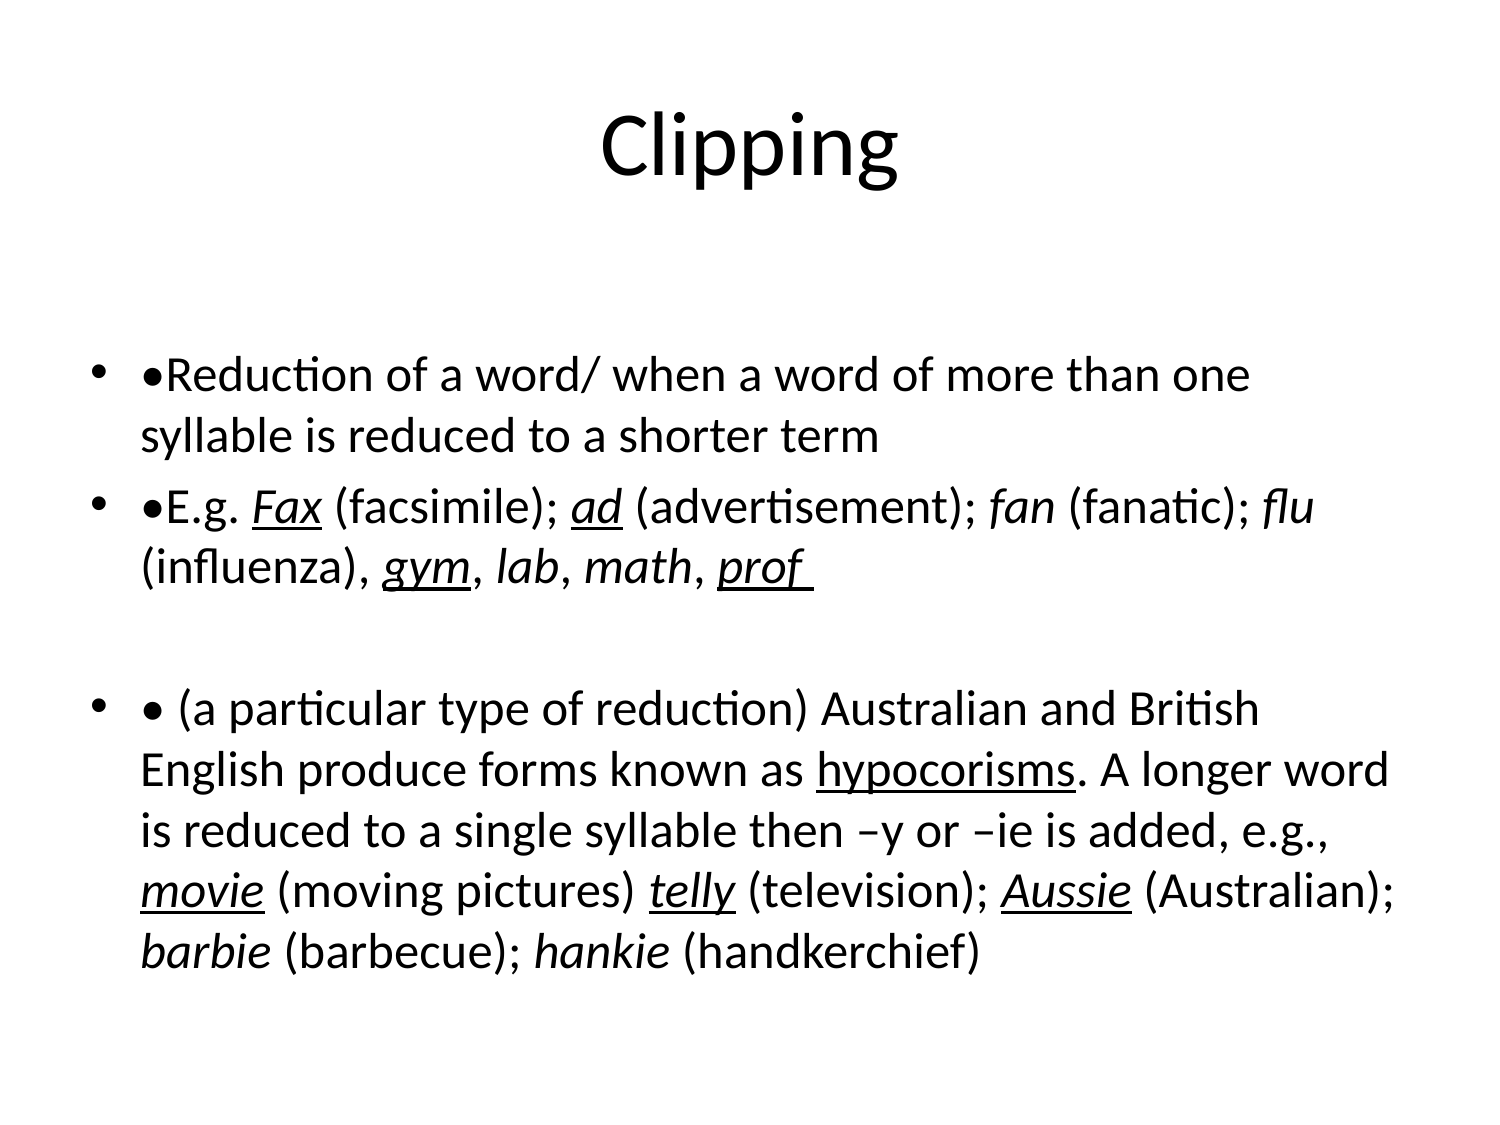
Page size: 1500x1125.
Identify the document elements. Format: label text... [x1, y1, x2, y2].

title Clipping [75, 45, 1425, 233]
list •Reduction of a word/ when a word of more than one syllable is reduced to a shorter term •E.g. Fax (facsimile); ad (advertisement); fan (fanatic); flu (influenza), gym, lab, math, prof • (a particular type of reduction) Australian and British English produce forms known as hypocorisms. A longer word is reduced to a single syllable then –y or –ie is added, e.g., movie (moving pictures) telly (television); Aussie (Australian); barbie (barbecue); hankie (handkerchief) [75, 262, 1425, 1005]
